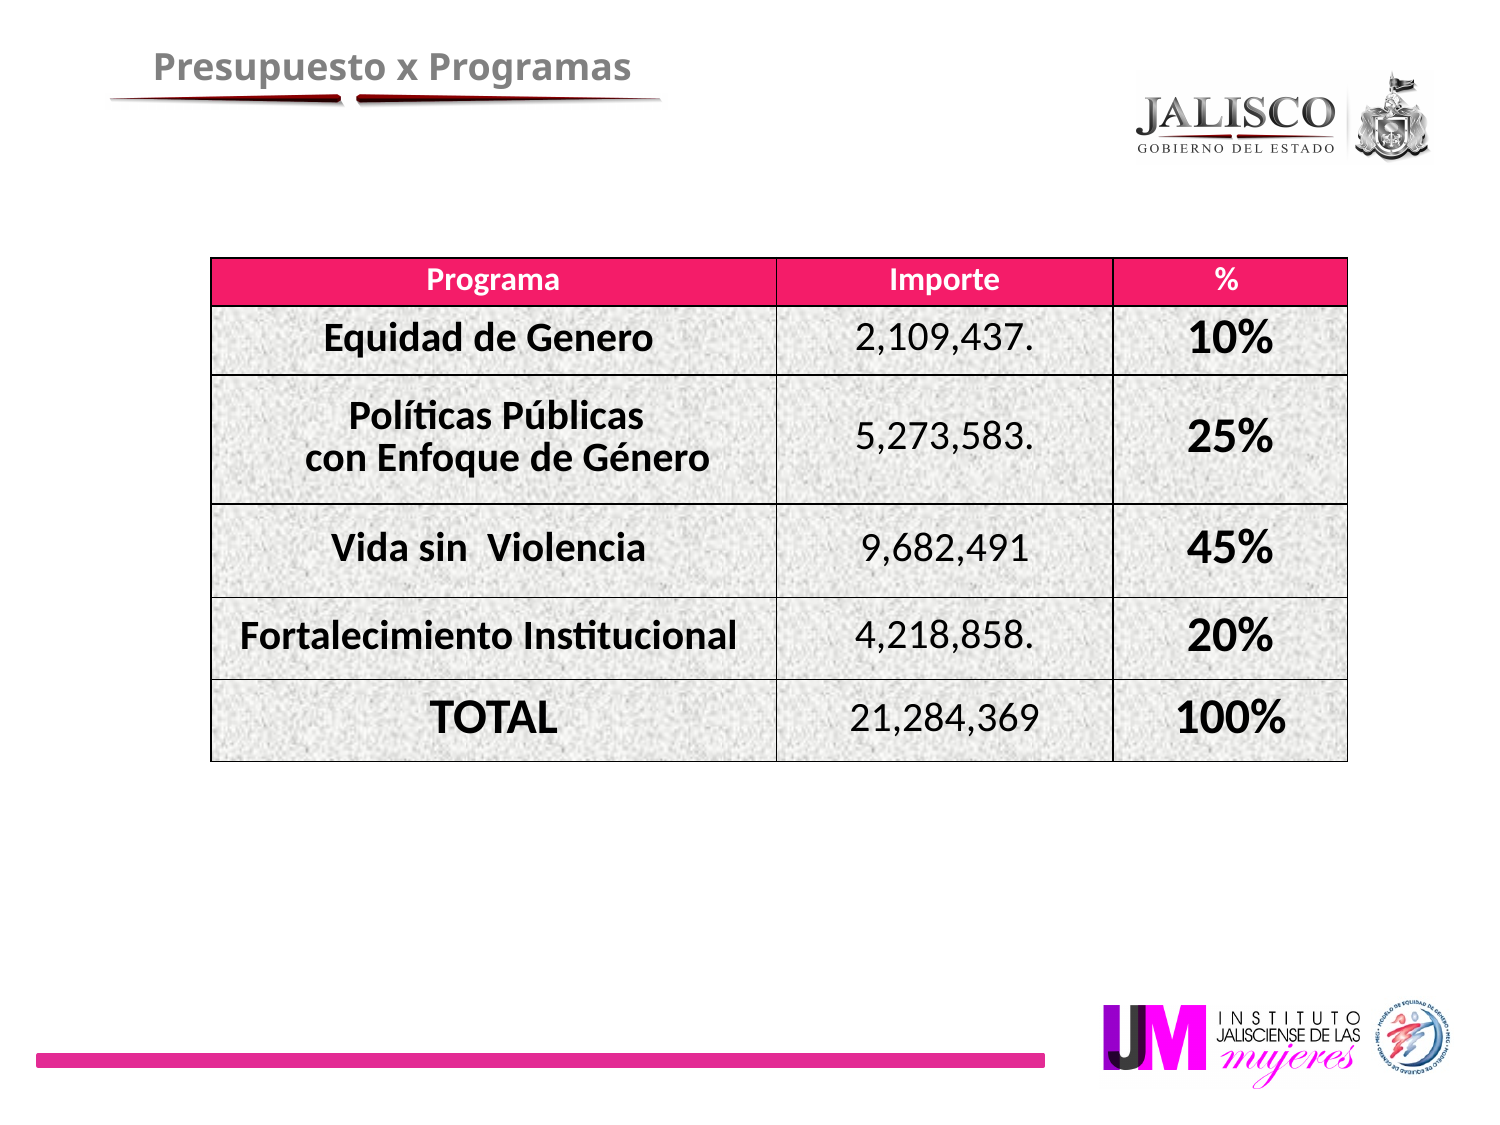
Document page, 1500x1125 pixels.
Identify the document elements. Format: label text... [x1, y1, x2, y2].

table_header Importe [777, 259, 1112, 305]
table_cell 100% [1114, 680, 1347, 761]
table_cell Equidad de Genero [212, 307, 776, 374]
table_cell 45% [1114, 505, 1347, 597]
table_cell 10% [1114, 307, 1347, 374]
picture [1370, 995, 1454, 1079]
text_box [36, 1053, 1045, 1068]
table_header % [1114, 259, 1347, 305]
table_cell 2,109,437. [777, 307, 1112, 374]
table_cell 21,284,369 [777, 680, 1112, 761]
table_cell 5,273,583. [777, 376, 1112, 503]
table_cell TOTAL [212, 680, 776, 761]
picture [1136, 70, 1435, 166]
table_cell Vida sin Violencia [212, 505, 776, 597]
table_cell Fortalecimiento Institucional [212, 598, 776, 679]
table_cell 9,682,491 [777, 505, 1112, 597]
table_cell 4,218,858. [777, 598, 1112, 679]
table_cell Políticas Públicas con Enfoque de Género [212, 376, 776, 503]
table_cell 20% [1114, 598, 1347, 679]
text_box Presupuesto x Programas [70, 35, 715, 95]
table_header Programa [212, 259, 776, 305]
table_cell 25% [1114, 376, 1347, 503]
picture [1099, 1005, 1360, 1089]
picture [105, 93, 669, 110]
